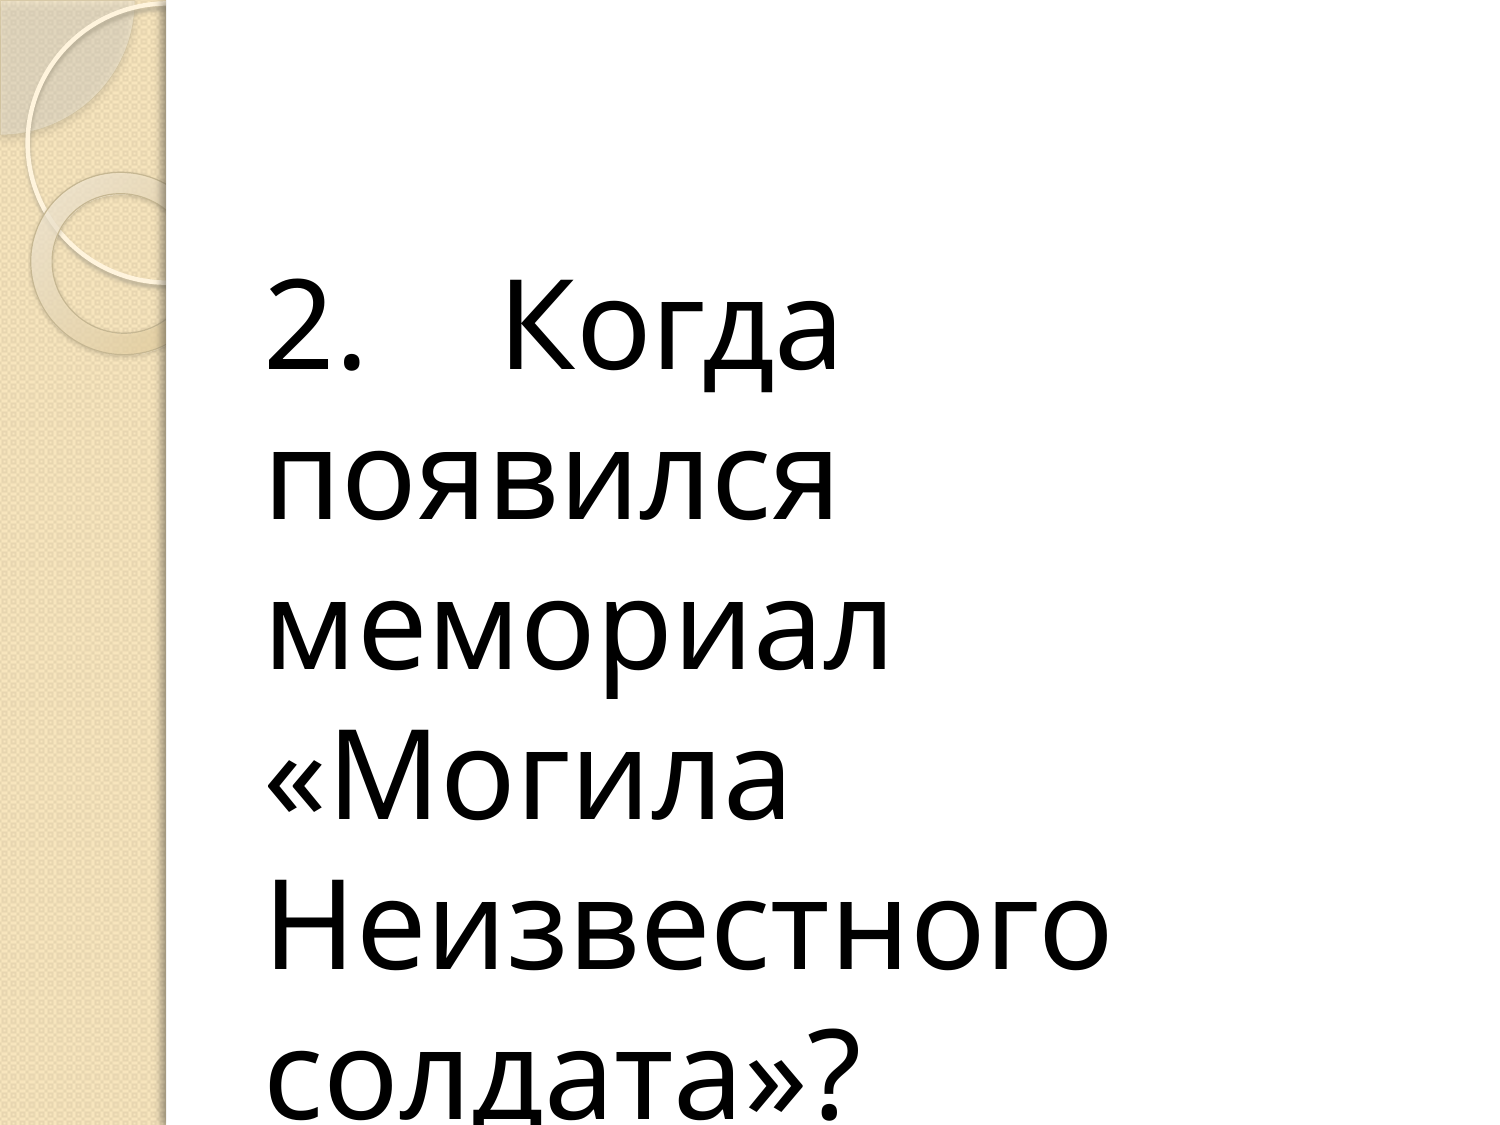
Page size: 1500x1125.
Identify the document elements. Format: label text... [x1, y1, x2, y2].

list 2. Когда появился мемориал «Могила Неизвестного солдата»? [235, 237, 1466, 1025]
